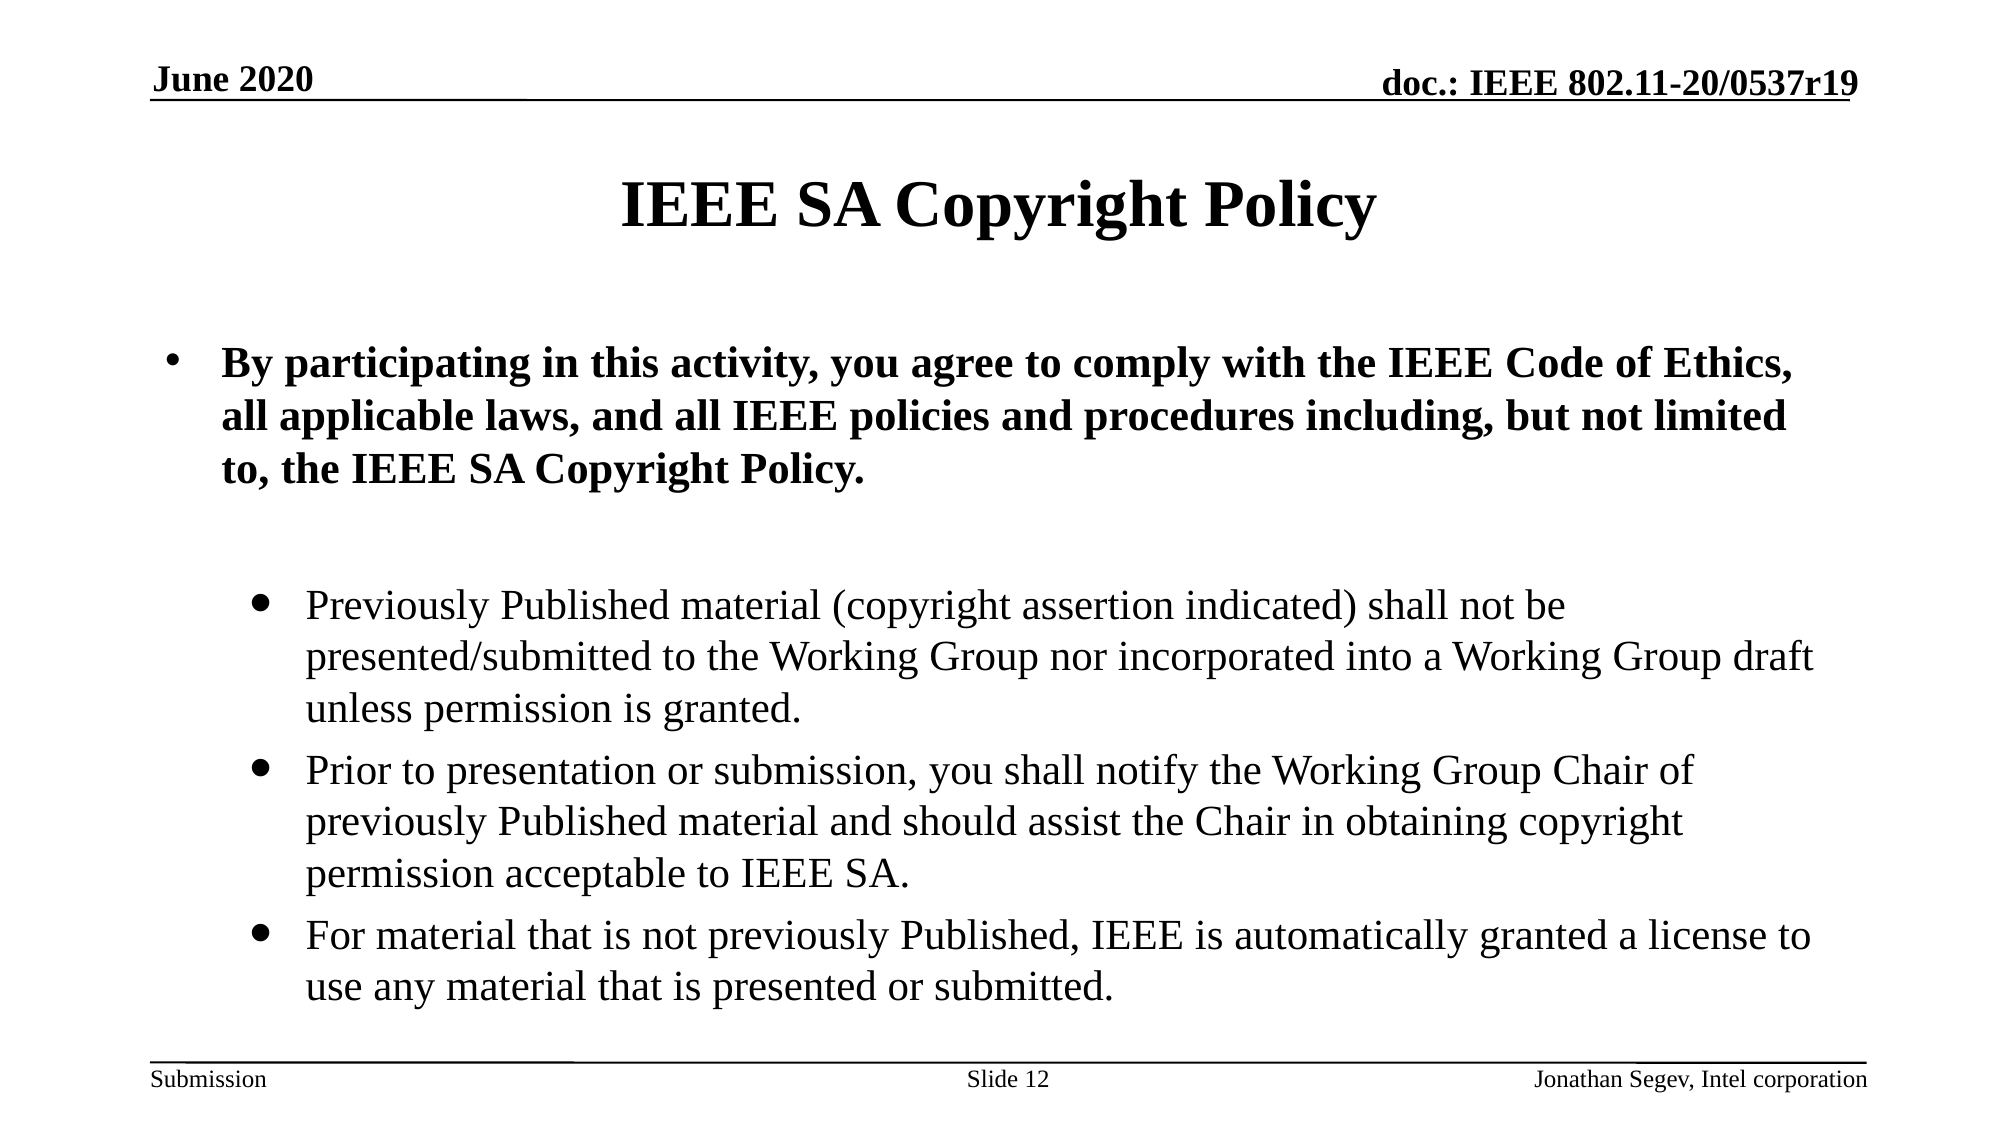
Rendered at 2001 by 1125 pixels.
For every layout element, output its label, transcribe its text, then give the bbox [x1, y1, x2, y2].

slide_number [152, 54, 563, 100]
footer Jonathan Segev, Intel corporation [1171, 1061, 1869, 1093]
title IEEE SA Copyright Policy [149, 112, 1850, 288]
slide_number Slide 12 [950, 1061, 1067, 1123]
list By participating in this activity, you agree to comply with the IEEE Code of Ethics, all applicable laws, and all IEEE policies and procedures including, but not limited to, the IEEE SA Copyright Policy. Previously Published material (copyright assertion indicated) shall not be presented/submitted to the Working Group nor incorporated into a Working Group draft unless permission is granted. Prior to presentation or submission, you shall notify the Working Group Chair of previously Published material and should assist the Chair in obtaining copyright permission acceptable to IEEE SA. For material that is not previously Published, IEEE is automatically granted a license to use any material that is presented or submitted. [149, 324, 1850, 1000]
